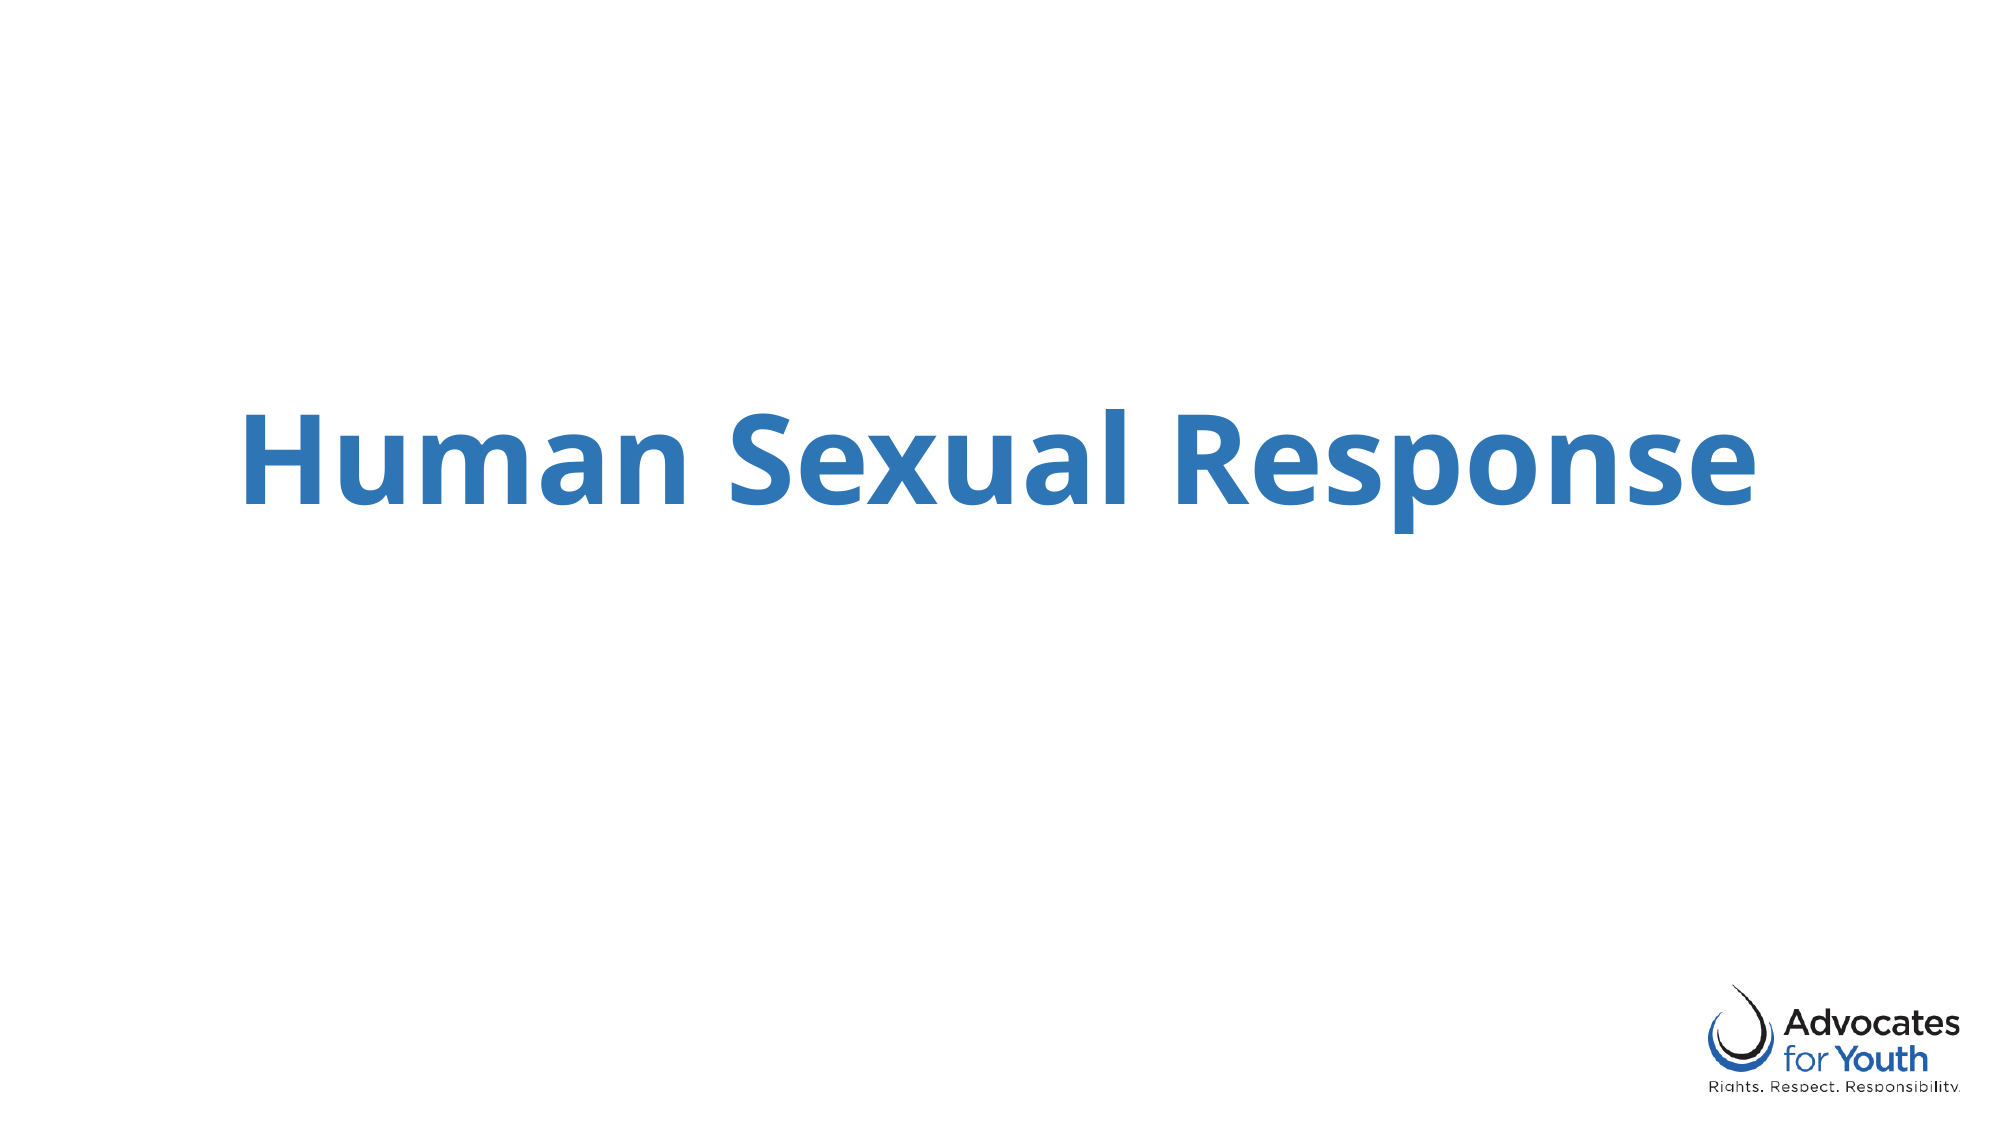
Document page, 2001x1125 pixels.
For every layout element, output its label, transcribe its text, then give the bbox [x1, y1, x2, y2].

picture [1708, 984, 1960, 1092]
title Human Sexual Response [165, 297, 1833, 690]
